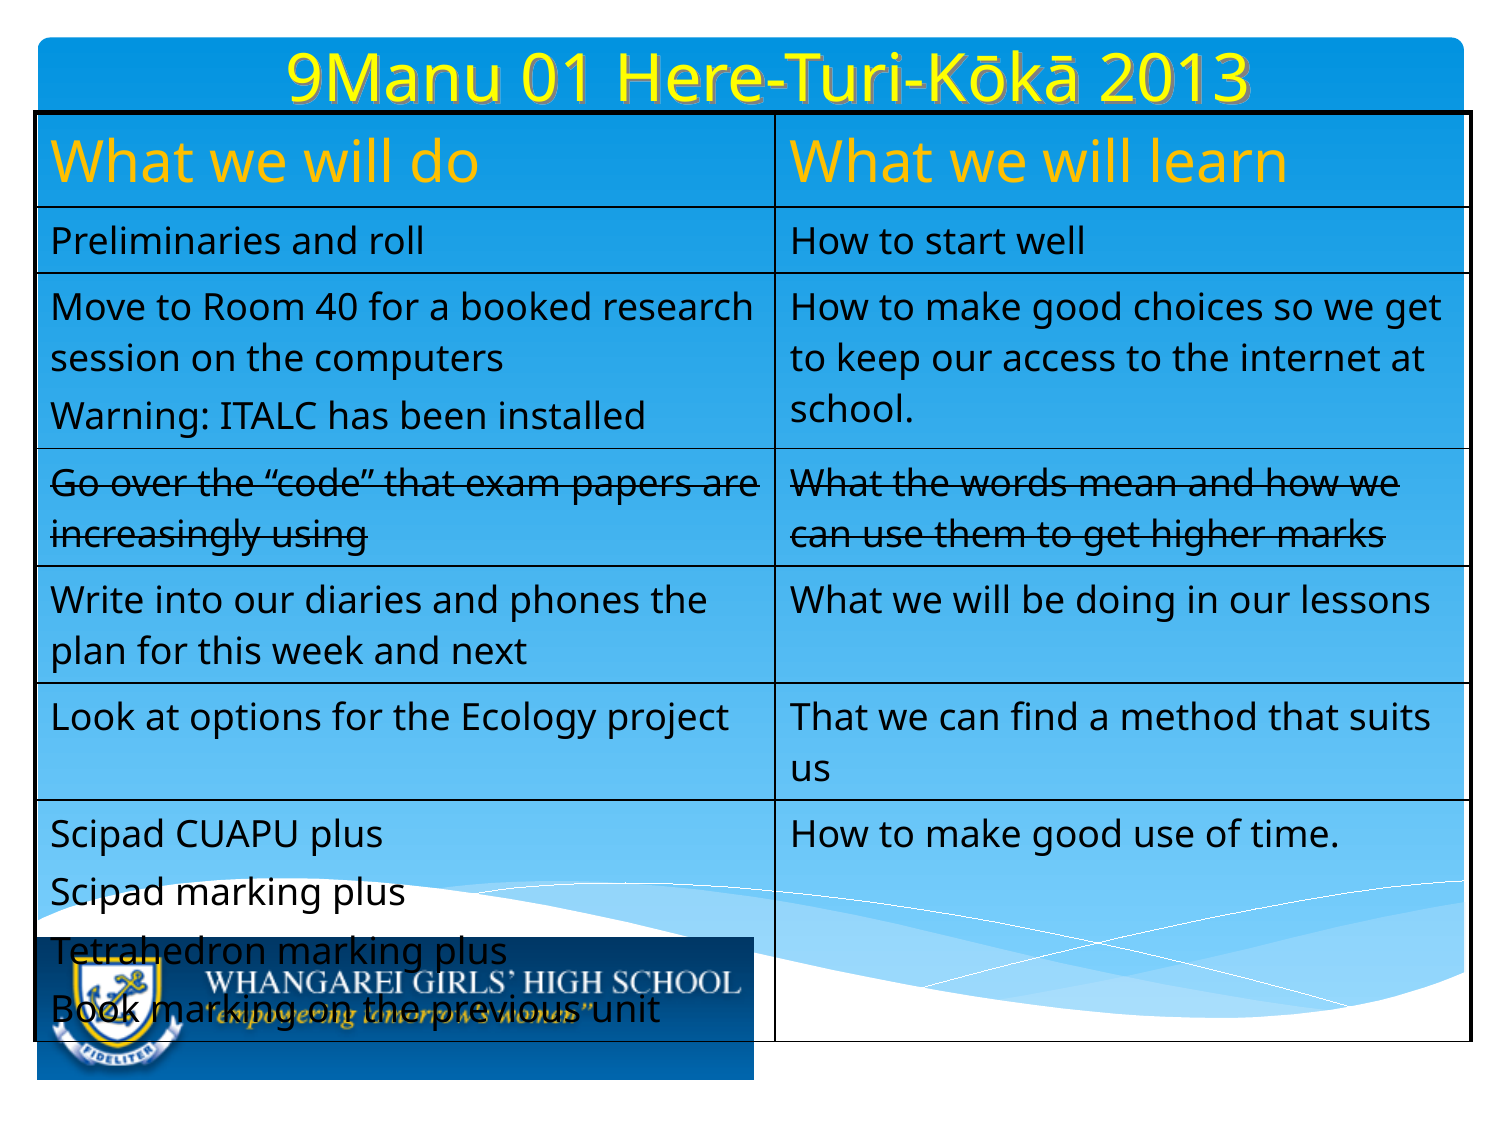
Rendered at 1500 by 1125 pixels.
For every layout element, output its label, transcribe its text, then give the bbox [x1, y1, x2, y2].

table_cell That we can find a method that suits us [776, 684, 1469, 799]
table_cell Go over the “code” that exam papers are increasingly using [37, 449, 774, 565]
picture [37, 937, 754, 1080]
table_cell Write into our diaries and phones the plan for this week and next [37, 567, 774, 682]
table_cell How to make good use of time. [776, 801, 1469, 1041]
table_cell Look at options for the Ecology project [37, 684, 774, 799]
table_cell How to make good choices so we get to keep our access to the internet at school. [776, 274, 1469, 448]
table_cell Scipad CUAPU plus Scipad marking plus Tetrahedron marking plus Book marking on the previous unit [37, 801, 774, 1041]
table_header What we will do [37, 115, 774, 206]
table_header What we will learn [776, 115, 1469, 206]
table_cell How to start well [776, 208, 1469, 272]
table_cell What the words mean and how we can use them to get higher marks [776, 449, 1469, 565]
table_cell Preliminaries and roll [37, 208, 774, 272]
table_cell What we will be doing in our lessons [776, 567, 1469, 682]
text_box 9Manu 01 Here-Turi-Kōkā 2013 [162, 24, 1375, 110]
table_cell Move to Room 40 for a booked research session on the computers Warning: ITALC has been installed [37, 274, 774, 448]
